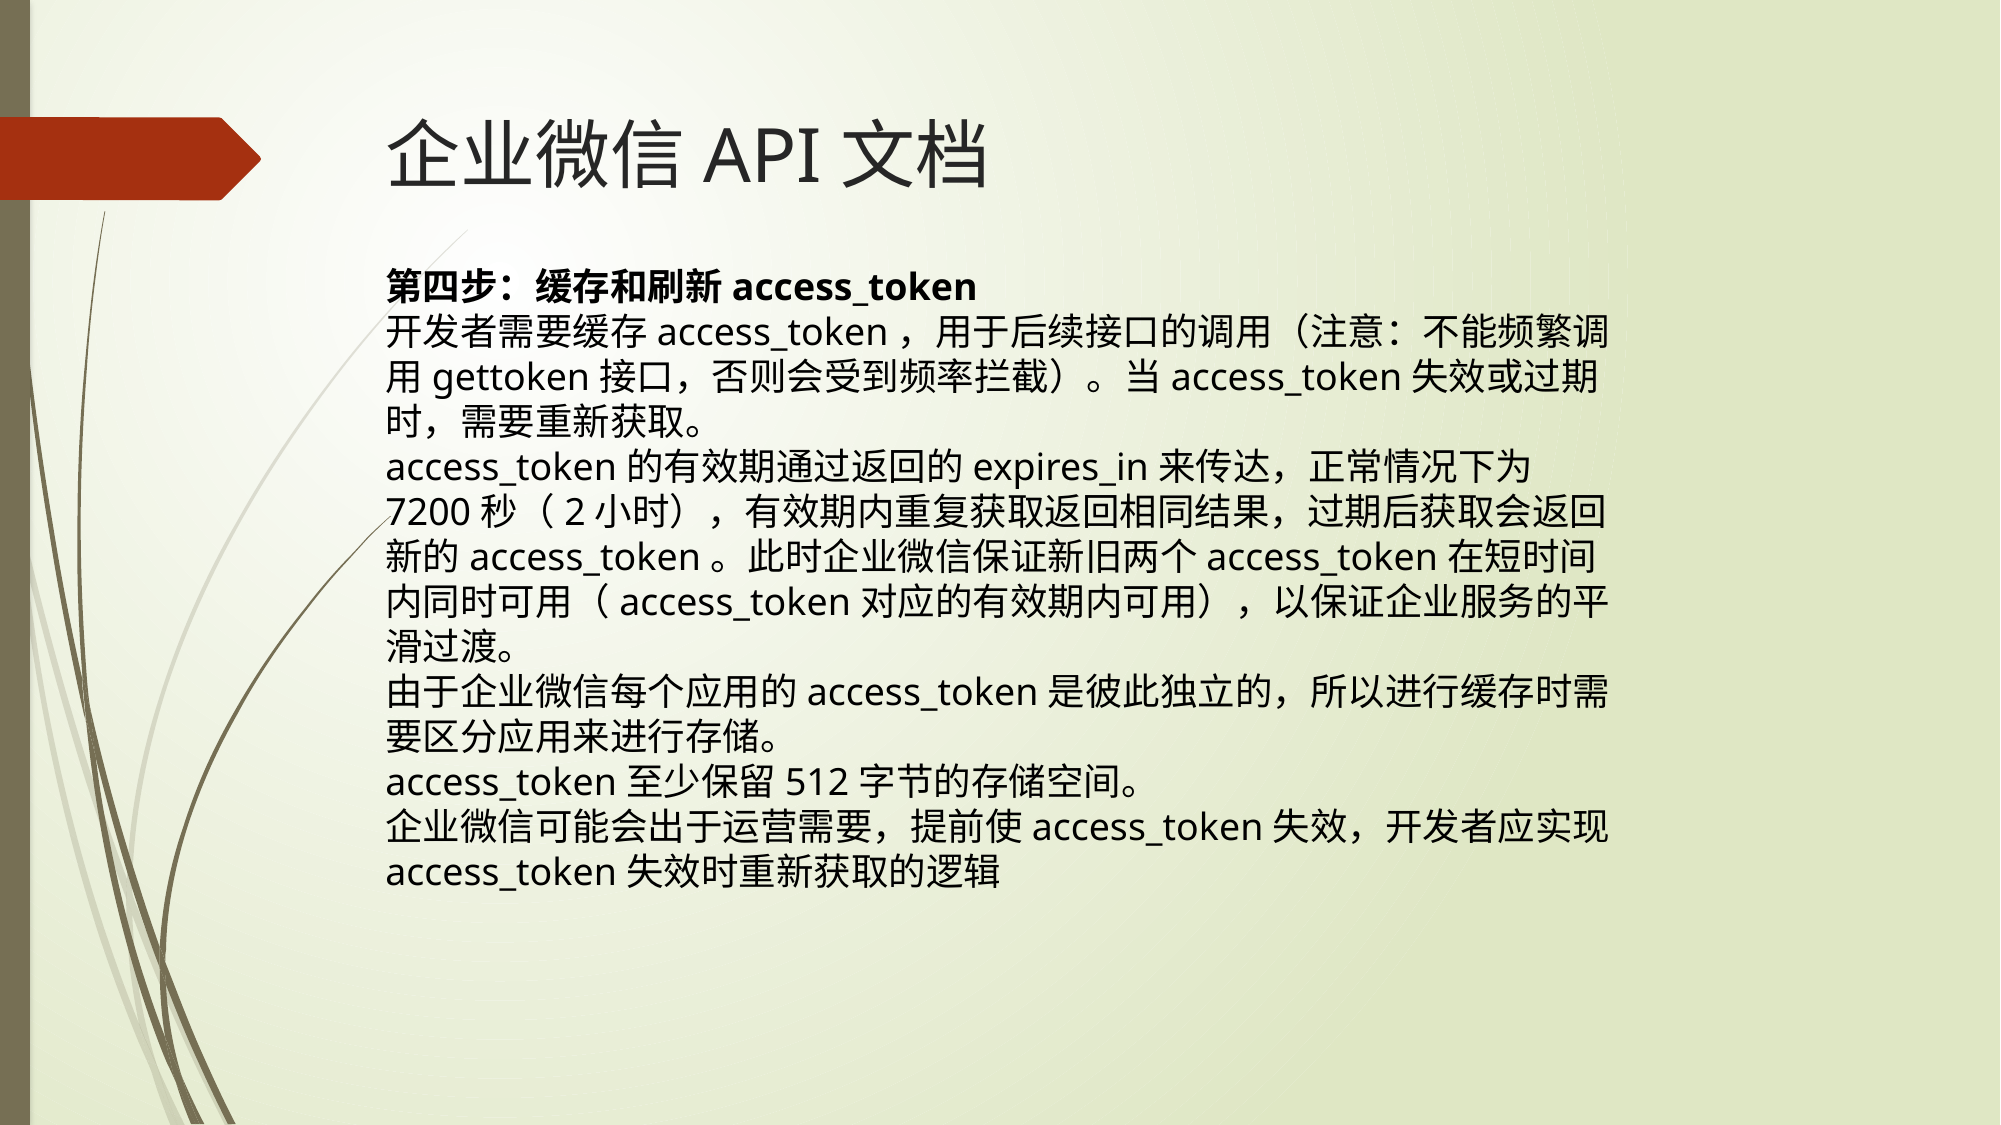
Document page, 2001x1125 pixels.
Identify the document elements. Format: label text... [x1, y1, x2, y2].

title 企业微信API文档 [370, 99, 1833, 310]
text_box 第四步：缓存和刷新access_token 开发者需要缓存access_token，用于后续接口的调用（注意：不能频繁调用gettoken接口，否则会受到频率拦截）。当access_token失效或过期时，需要重新获取。 access_token的有效期通过返回的expires_in来传达，正常情况下为7200秒（2小时），有效期内重复获取返回相同结果，过期后获取会返回新的access_token。此时企业微信保证新旧两个access_token在短时间内同时可用（access_token对应的有效期内可用），以保证企业服务的平滑过渡。 由于企业微信每个应用的access_token是彼此独立的，所以进行缓存时需要区分应用来进行存储。 access_token至少保留512字节的存储空间。 企业微信可能会出于运营需要，提前使access_token失效，开发者应实现access_token失效时重新获取的逻辑 [370, 255, 1635, 901]
